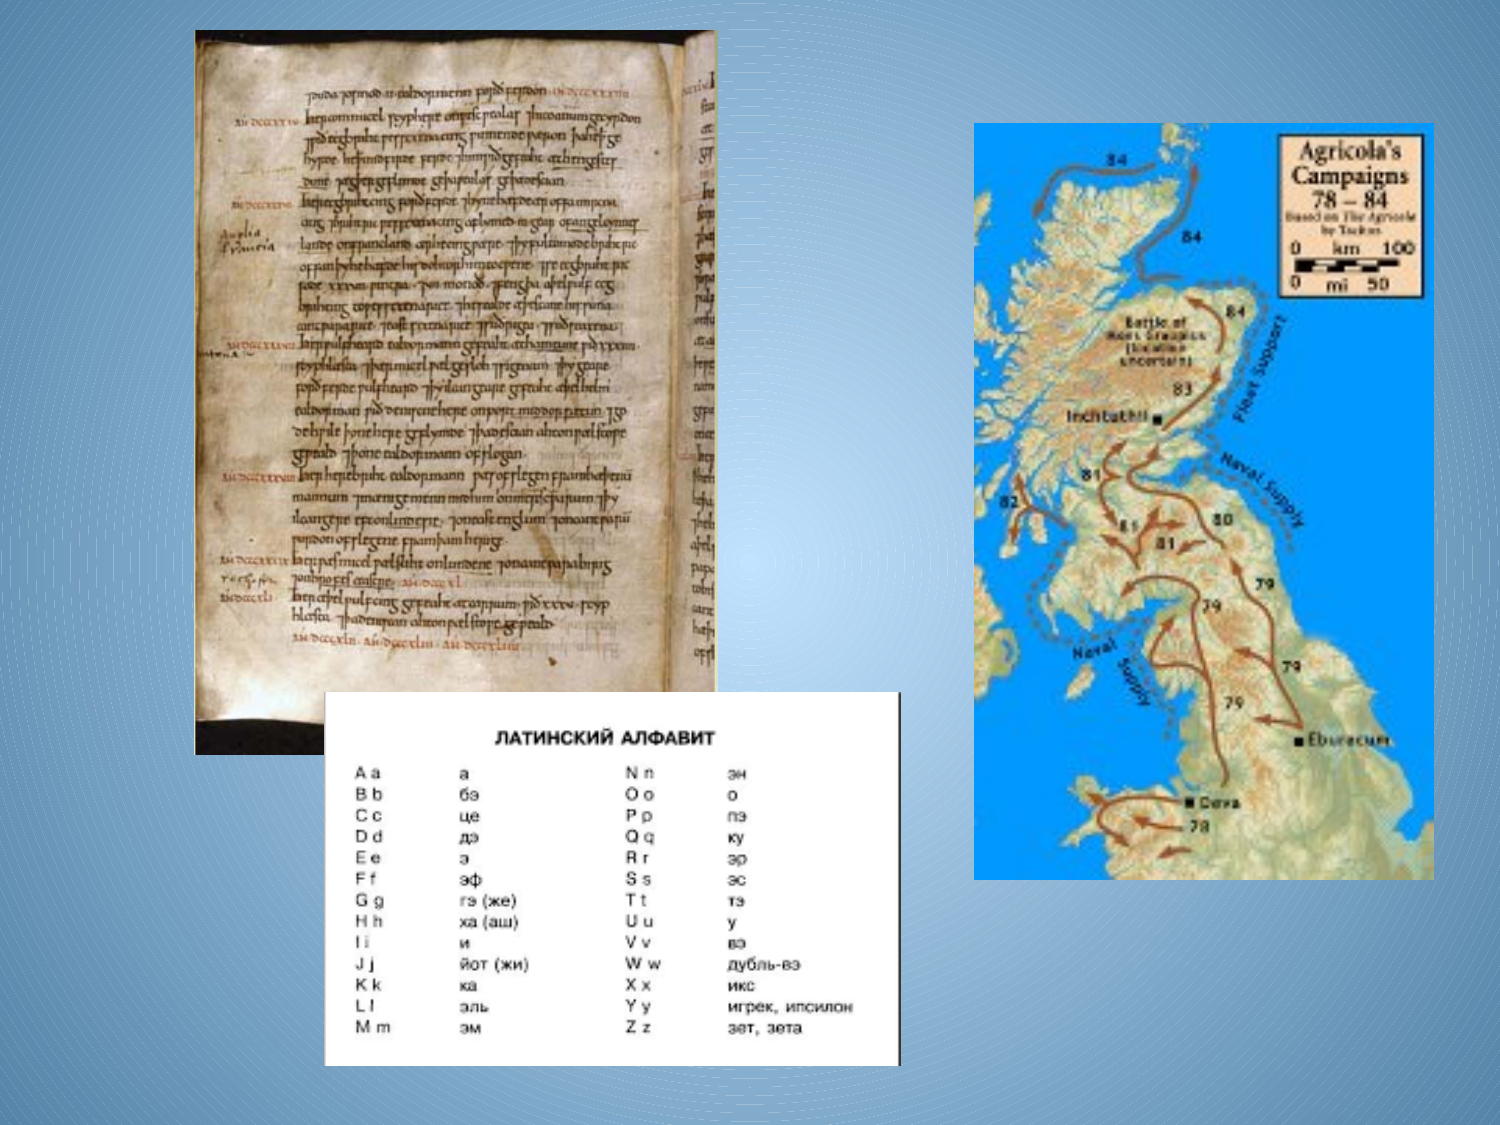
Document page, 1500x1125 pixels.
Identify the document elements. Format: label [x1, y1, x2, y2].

picture [974, 122, 1434, 880]
list [194, 30, 718, 755]
picture [324, 692, 901, 1067]
